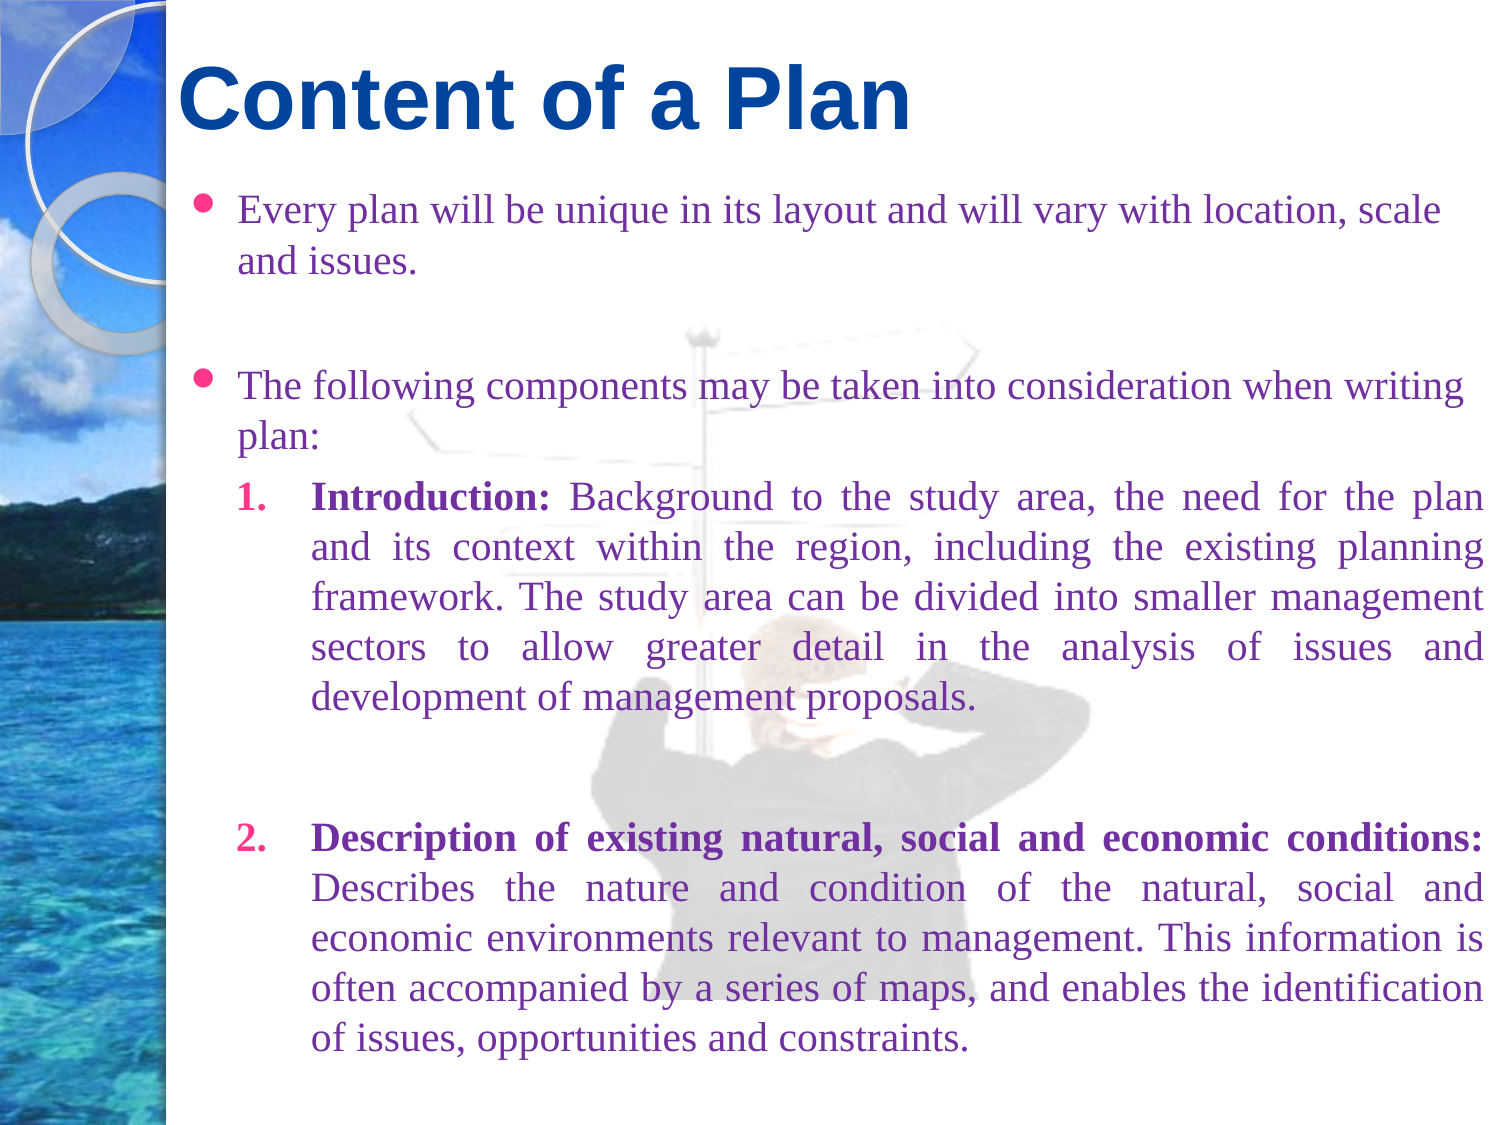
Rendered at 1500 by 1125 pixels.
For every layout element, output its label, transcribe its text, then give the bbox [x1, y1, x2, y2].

picture [387, 274, 1130, 1001]
picture [32, 13, 160, 207]
picture [136, 0, 162, 4]
picture [62, 195, 160, 280]
picture [53, 240, 160, 332]
list Every plan will be unique in its layout and will vary with location, scale and issues. The following components may be taken into consideration when writing plan: Introduction: Background to the study area, the need for the plan and its context within the region, including the existing planning framework. The study area can be divided into smaller management sectors to allow greater detail in the analysis of issues and development of management proposals. Description of existing natural, social and economic conditions: Describes the nature and condition of the natural, social and economic environments relevant to management. This information is often accompanied by a series of maps, and enables the identification of issues, opportunities and constraints. [162, 174, 1500, 963]
title Content of a Plan [162, 0, 1393, 188]
picture [0, 134, 166, 1125]
